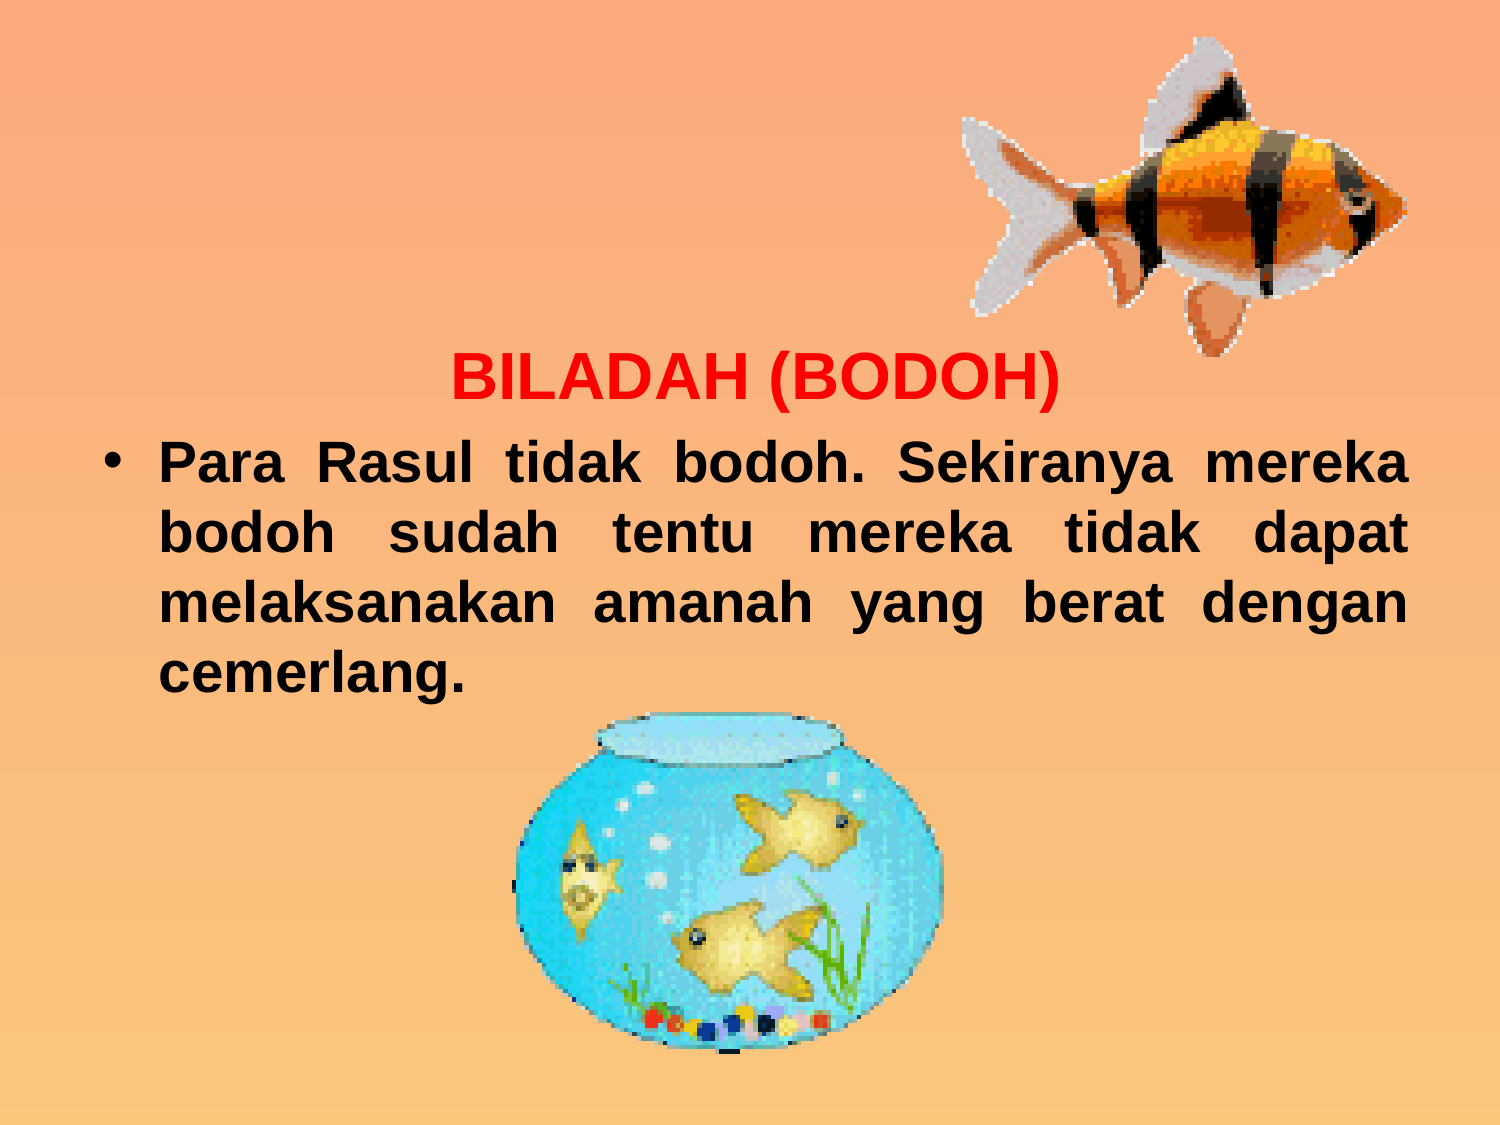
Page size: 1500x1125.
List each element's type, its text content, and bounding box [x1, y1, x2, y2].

text_box BILADAH (BODOH) Para Rasul tidak bodoh. Sekiranya mereka bodoh sudah tentu mereka tidak dapat melaksanakan amanah yang berat dengan cemerlang. [87, 324, 1425, 763]
picture [962, 37, 1407, 371]
picture [512, 712, 944, 1054]
